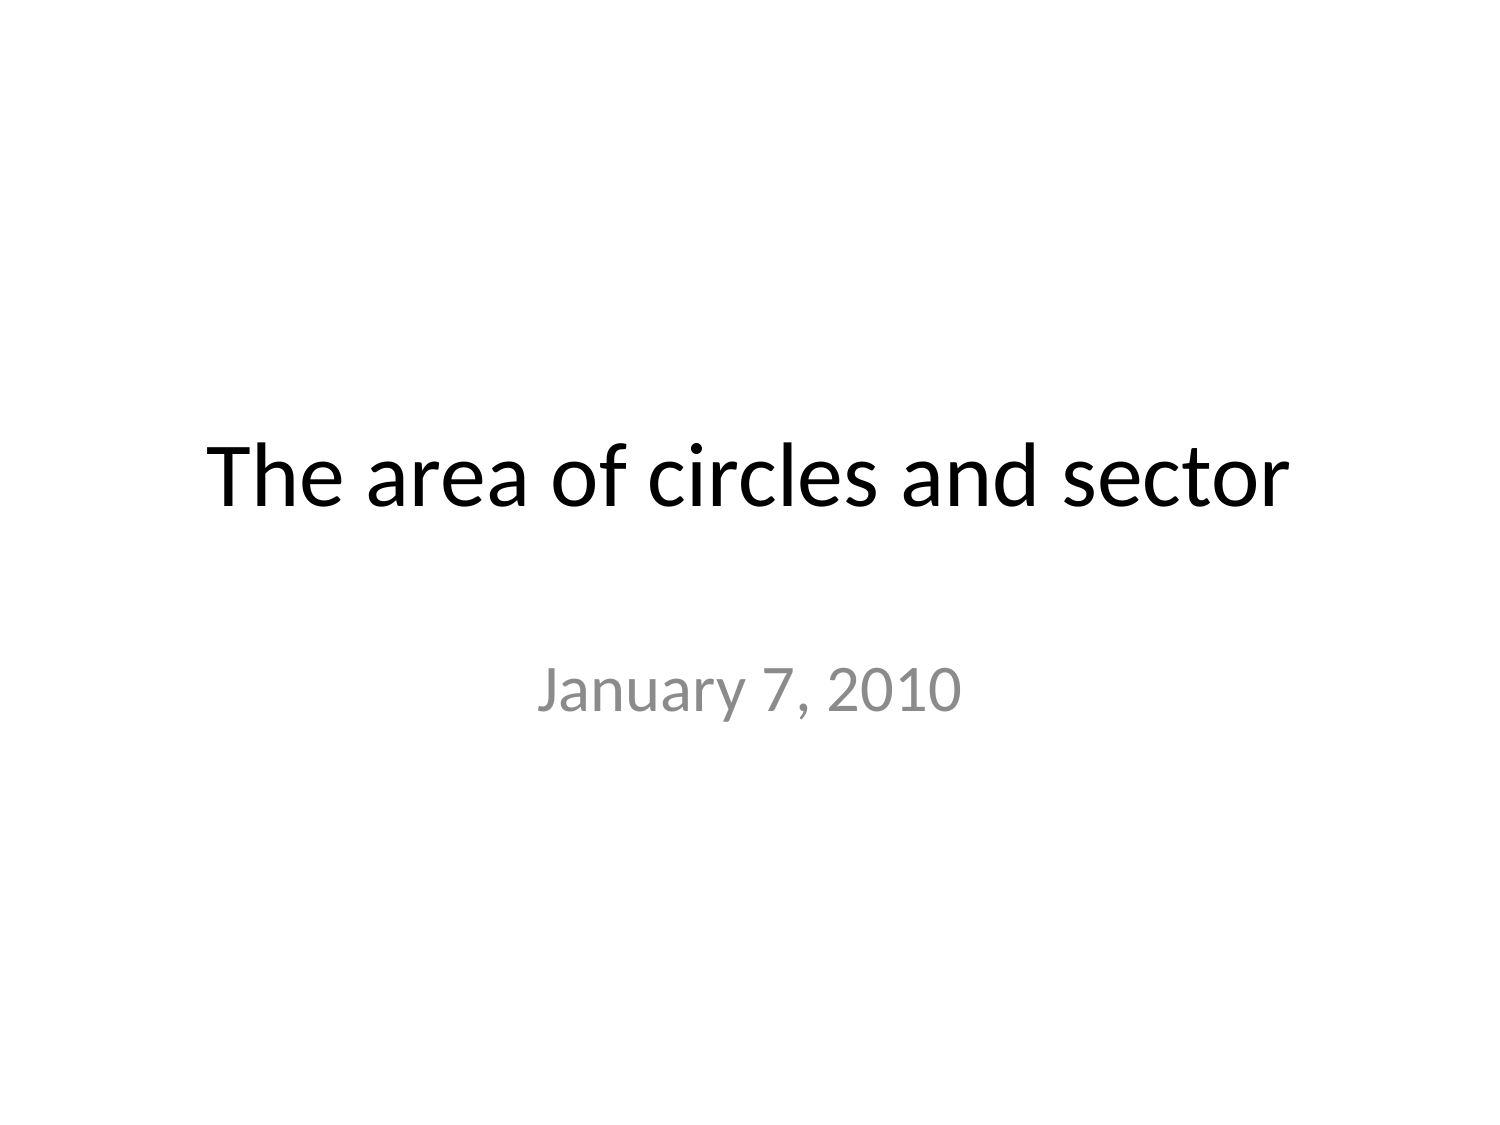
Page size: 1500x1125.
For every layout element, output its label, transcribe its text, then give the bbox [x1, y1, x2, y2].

title The area of circles and sector [112, 349, 1388, 591]
subtitle January 7, 2010 [225, 637, 1275, 925]
